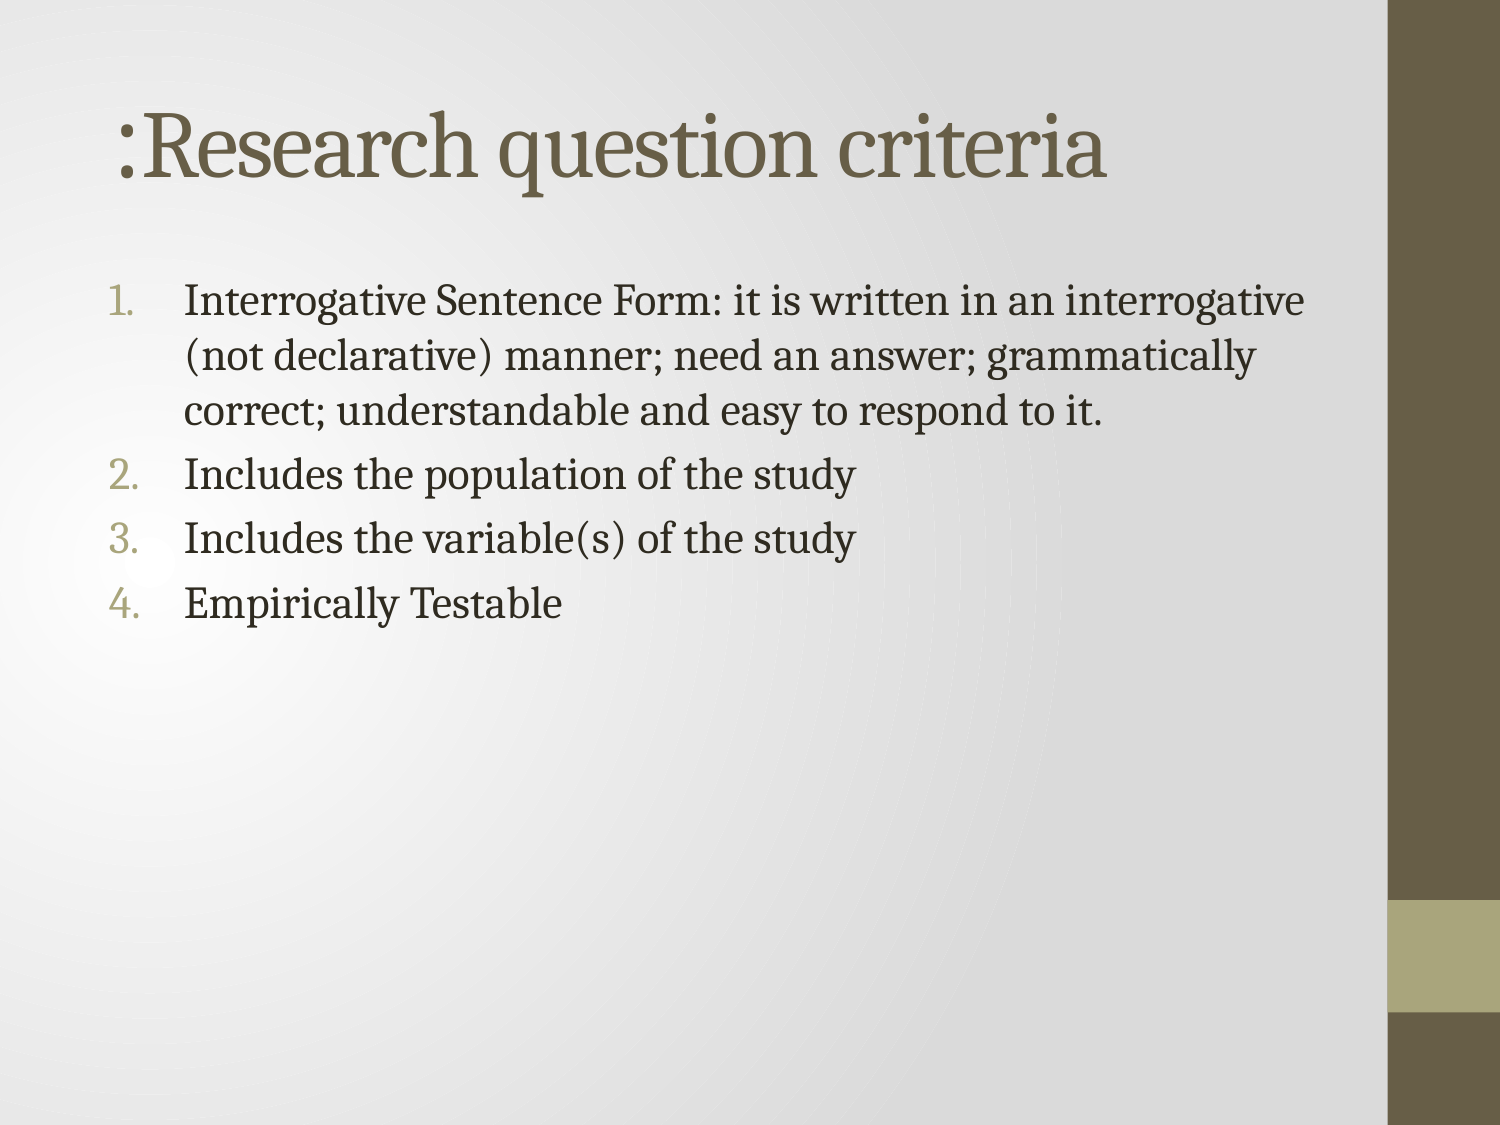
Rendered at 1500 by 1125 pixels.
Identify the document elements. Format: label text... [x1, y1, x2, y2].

list Interrogative Sentence Form: it is written in an interrogative (not declarative) manner; need an answer; grammatically correct; understandable and easy to respond to it. Includes the population of the study Includes the variable(s) of the study Empirically Testable [75, 262, 1325, 1050]
title Research question criteria: [75, 45, 1325, 233]
